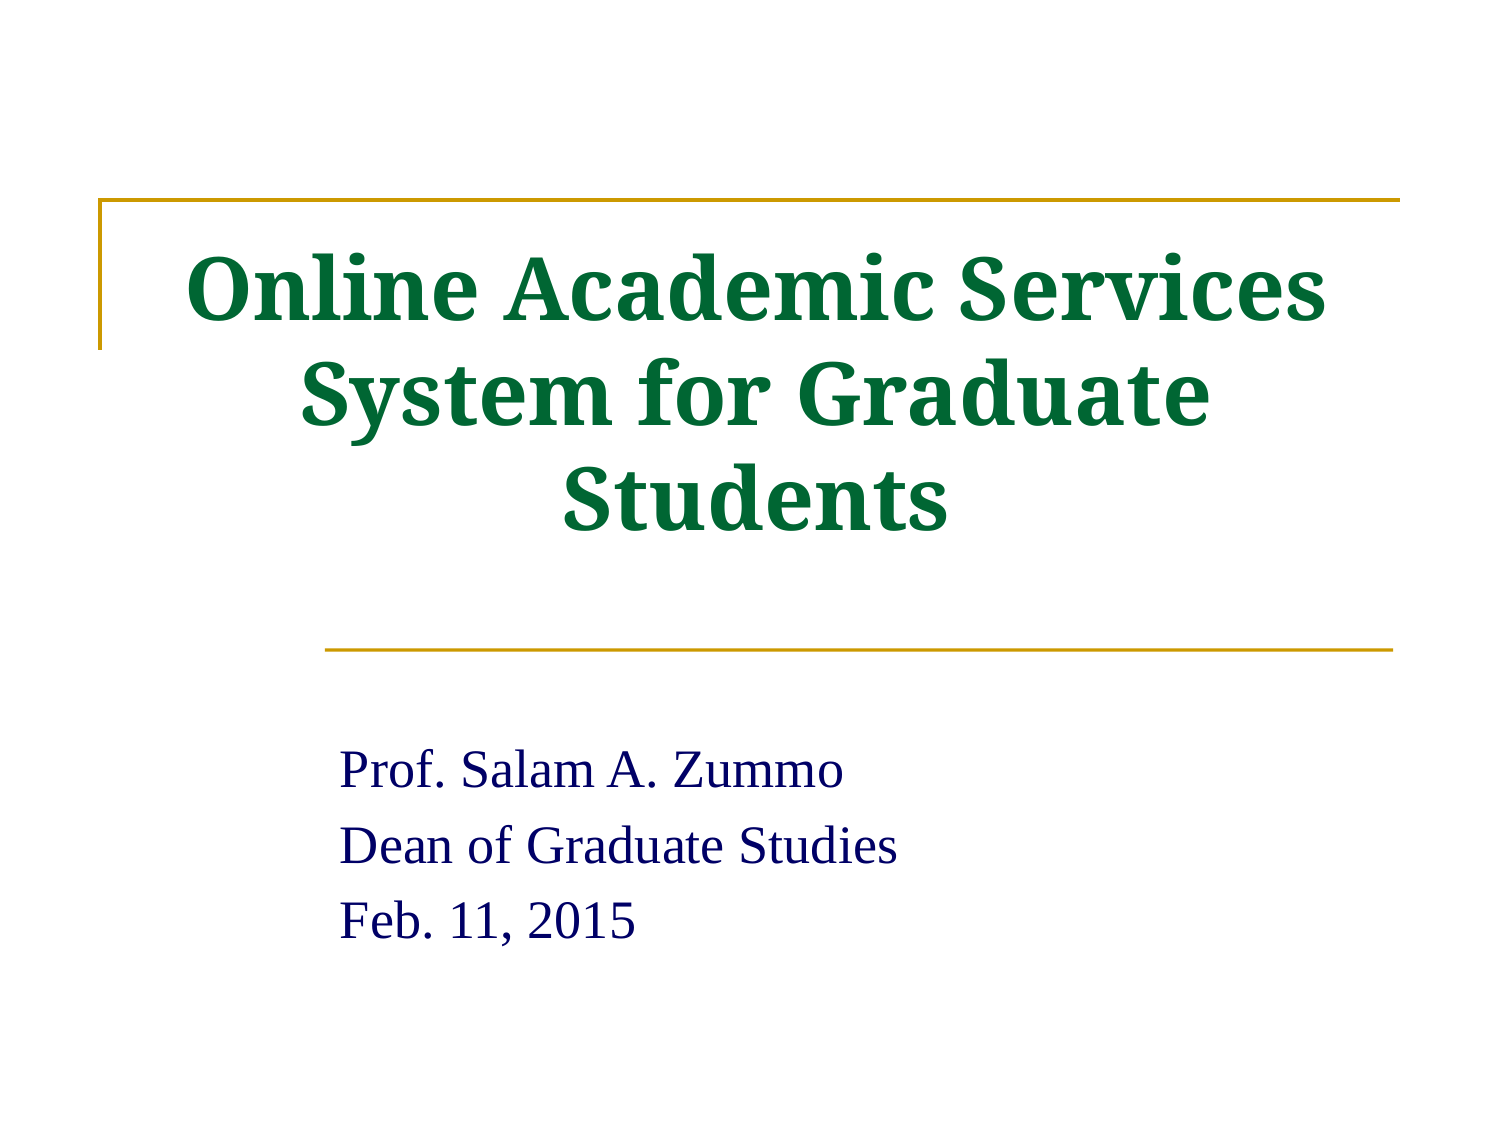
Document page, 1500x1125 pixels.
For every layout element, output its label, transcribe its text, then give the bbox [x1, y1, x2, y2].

subtitle Prof. Salam A. Zummo Dean of Graduate Studies Feb. 11, 2015 [324, 649, 1401, 1001]
title Online Academic Services System for Graduate Students [112, 224, 1401, 651]
